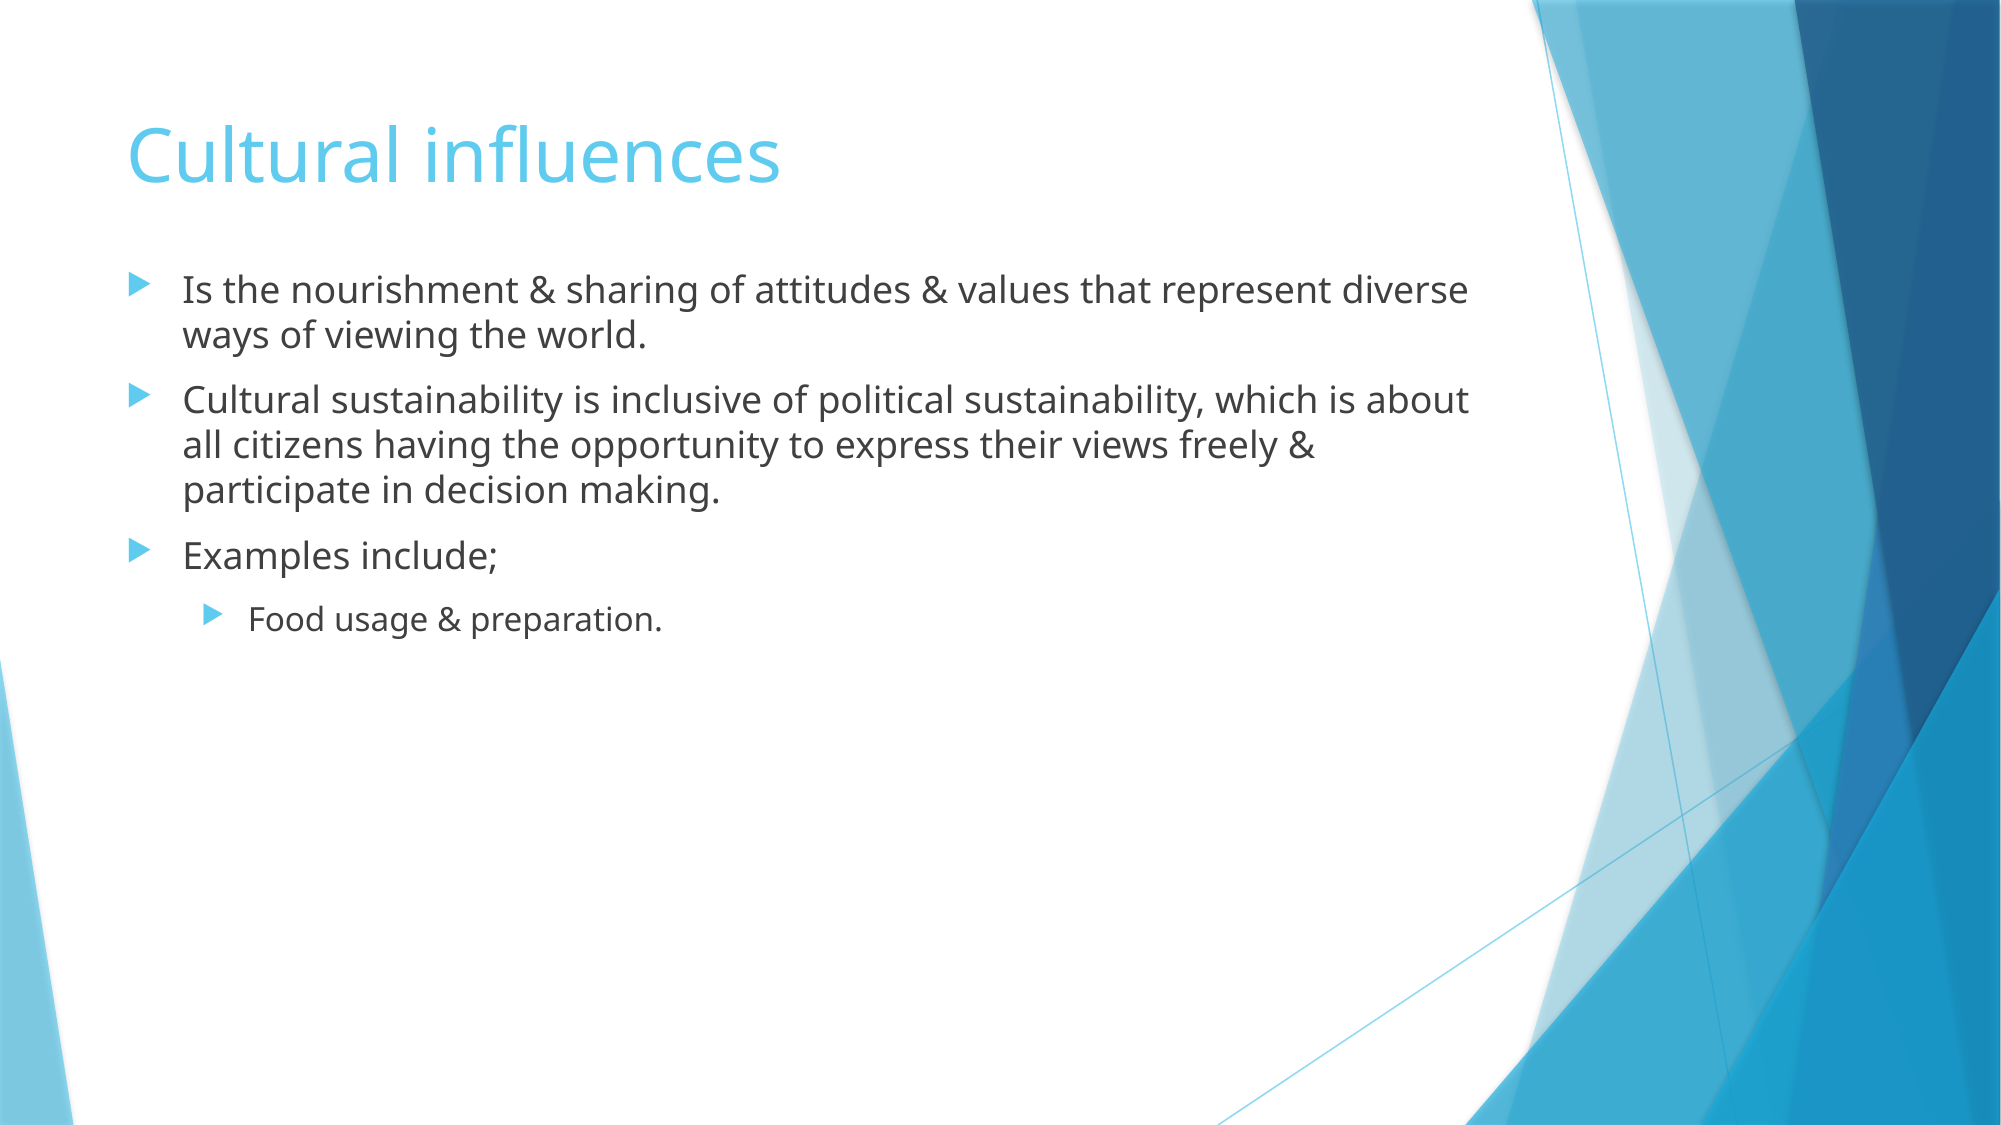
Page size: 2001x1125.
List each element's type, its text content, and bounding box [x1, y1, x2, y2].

title Cultural influences [111, 99, 1522, 258]
list Is the nourishment & sharing of attitudes & values that represent diverse ways of viewing the world. Cultural sustainability is inclusive of political sustainability, which is about all citizens having the opportunity to express their views freely & participate in decision making. Examples include; Food usage & preparation. [111, 258, 1522, 991]
